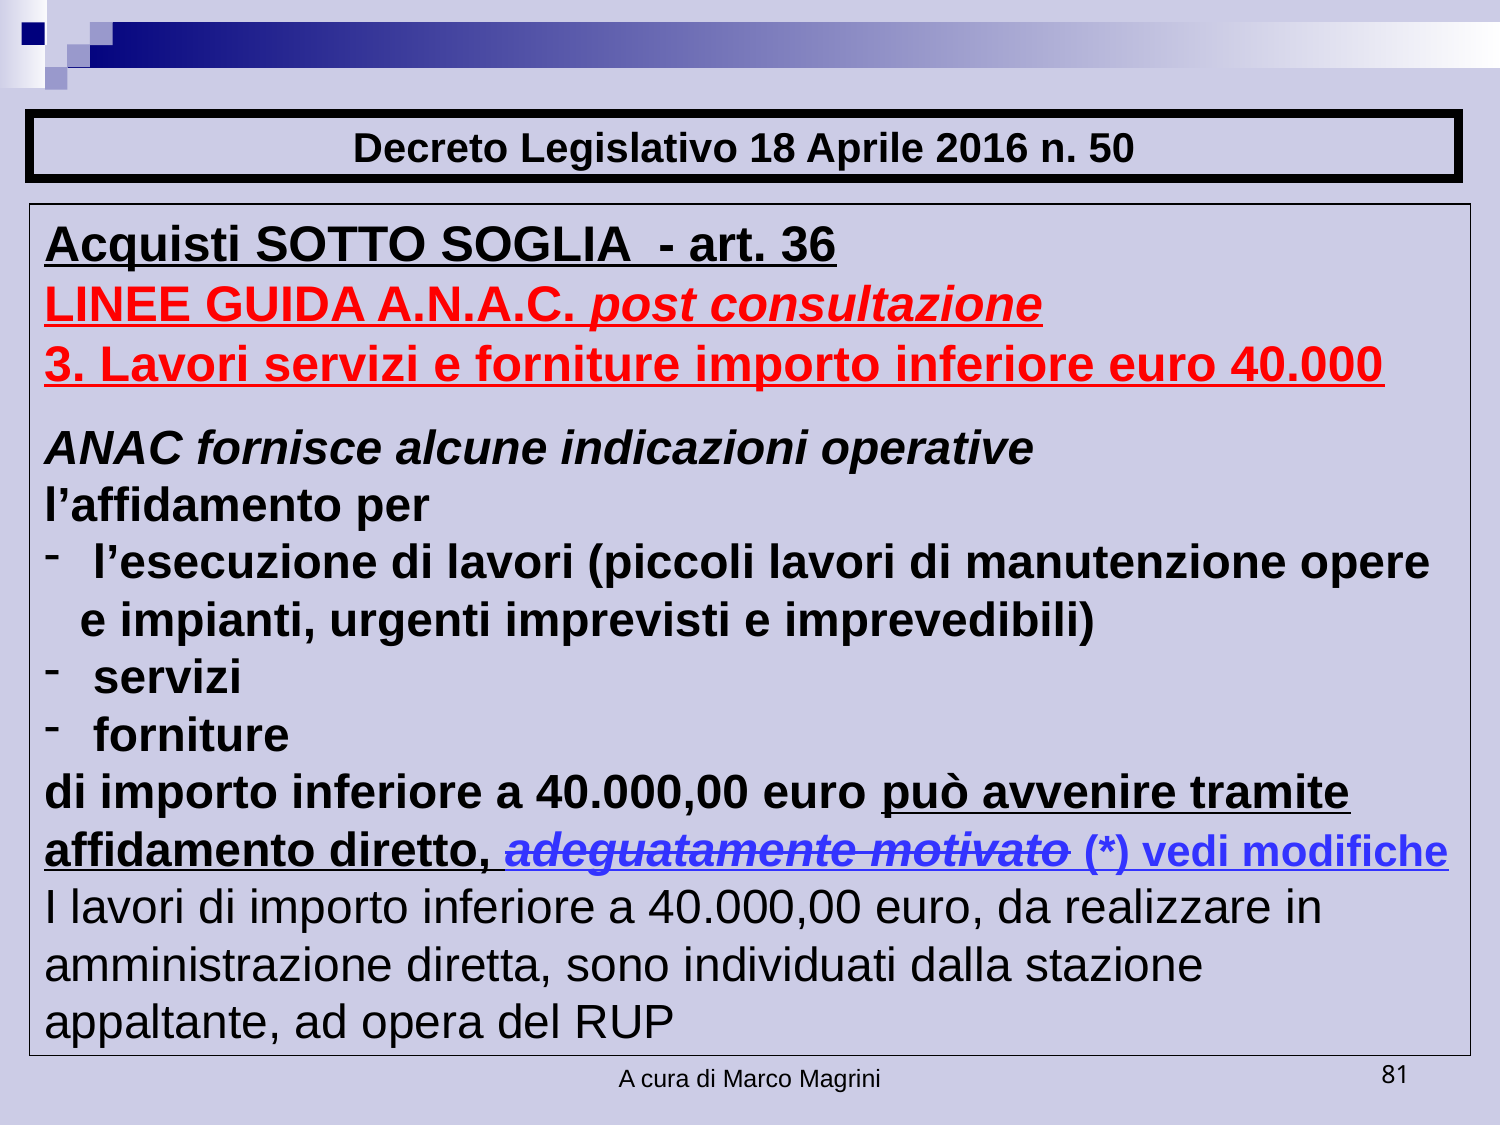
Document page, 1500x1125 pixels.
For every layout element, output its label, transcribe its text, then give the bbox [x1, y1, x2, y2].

text_box Acquisti SOTTO SOGLIA - art. 36 LINEE GUIDA A.N.A.C. post consultazione 3. Lavori servizi e forniture importo inferiore euro 40.000 ANAC fornisce alcune indicazioni operative l’affidamento per l’esecuzione di lavori (piccoli lavori di manutenzione opere e impianti, urgenti imprevisti e imprevedibili) servizi forniture di importo inferiore a 40.000,00 euro può avvenire tramite affidamento diretto, adeguatamente motivato (*) vedi modifiche I lavori di importo inferiore a 40.000,00 euro, da realizzare in amministrazione diretta, sono individuati dalla stazione appaltante, ad opera del RUP [29, 203, 1471, 1056]
slide_number 81 [1074, 1025, 1425, 1100]
text_box Decreto Legislativo 18 Aprile 2016 n. 50 [29, 113, 1459, 179]
footer A cura di Marco Magrini [512, 1025, 988, 1100]
